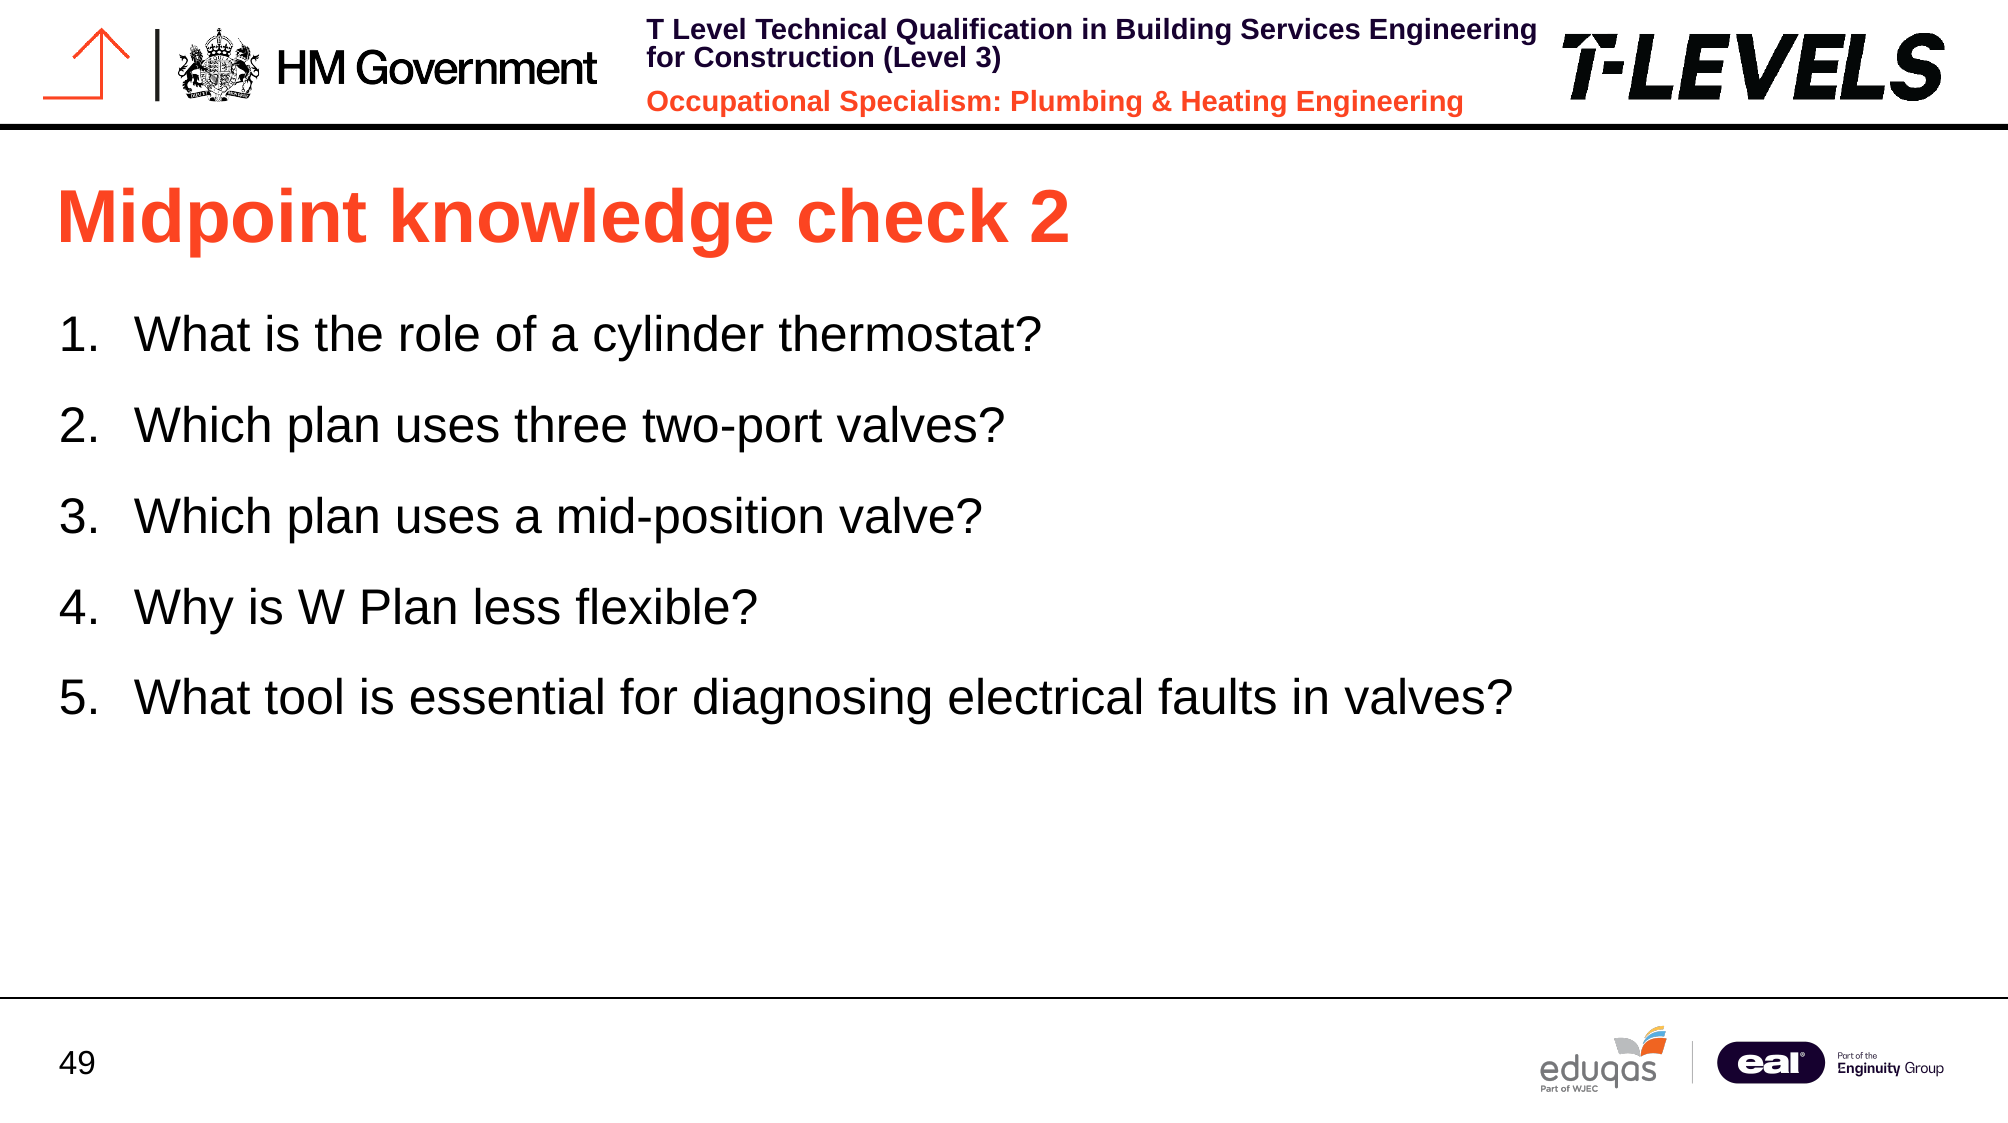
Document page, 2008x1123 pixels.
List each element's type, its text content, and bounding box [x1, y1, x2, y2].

picture [1535, 1021, 1949, 1097]
picture [38, 27, 136, 100]
picture [155, 28, 597, 102]
title Midpoint knowledge check 2 [41, 111, 1949, 314]
list What is the role of a cylinder thermostat? Which plan uses three two-port valves? Which plan uses a mid-position valve? Why is W Plan less flexible? What tool is essential for diagnosing electrical faults in valves? [59, 295, 1949, 975]
picture [1543, 25, 1964, 108]
